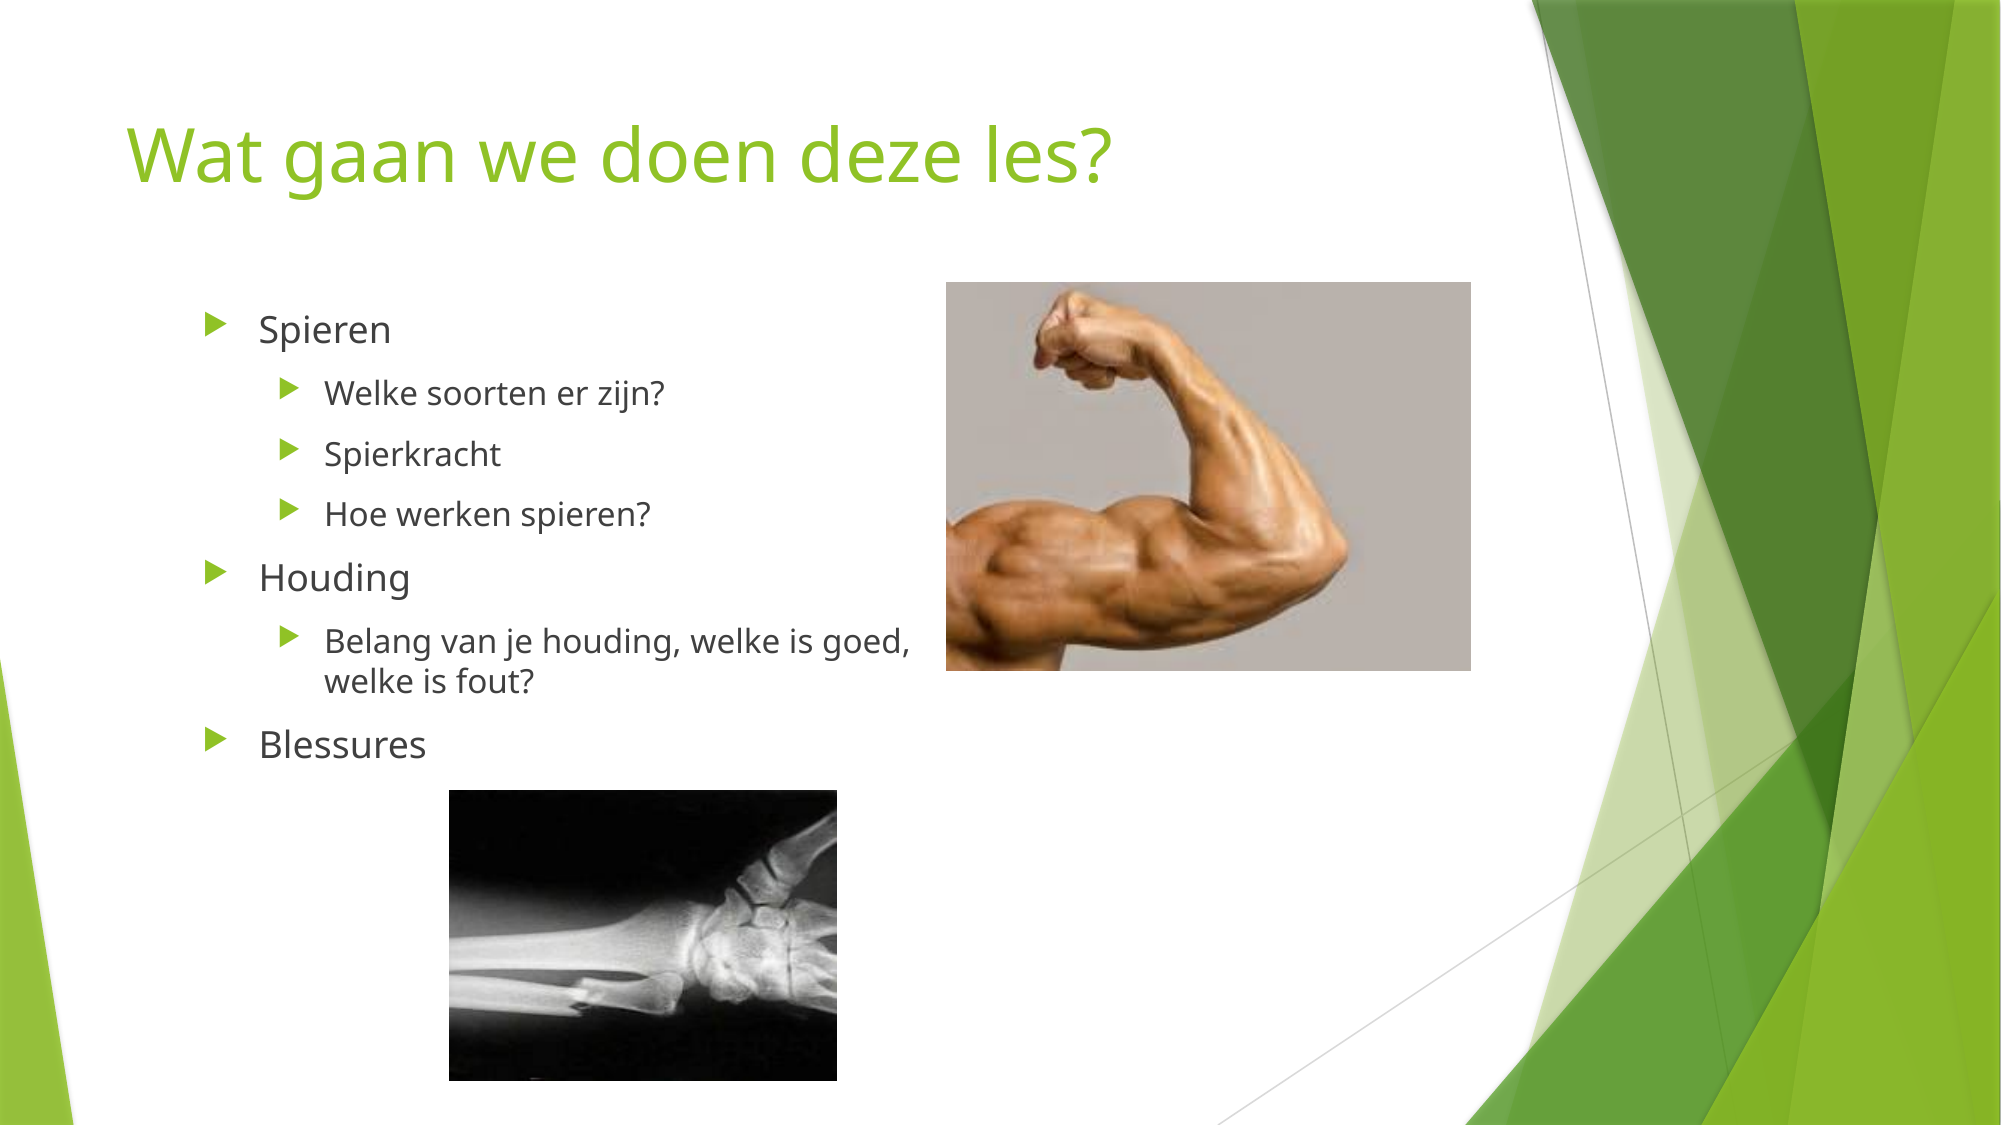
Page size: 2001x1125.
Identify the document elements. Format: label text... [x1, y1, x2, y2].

picture [448, 789, 838, 1082]
picture [945, 281, 1472, 672]
title Wat gaan we doen deze les? [111, 99, 1522, 317]
list Spieren Welke soorten er zijn? Spierkracht Hoe werken spieren? Houding Belang van je houding, welke is goed, welke is fout? Blessures [187, 298, 1813, 880]
